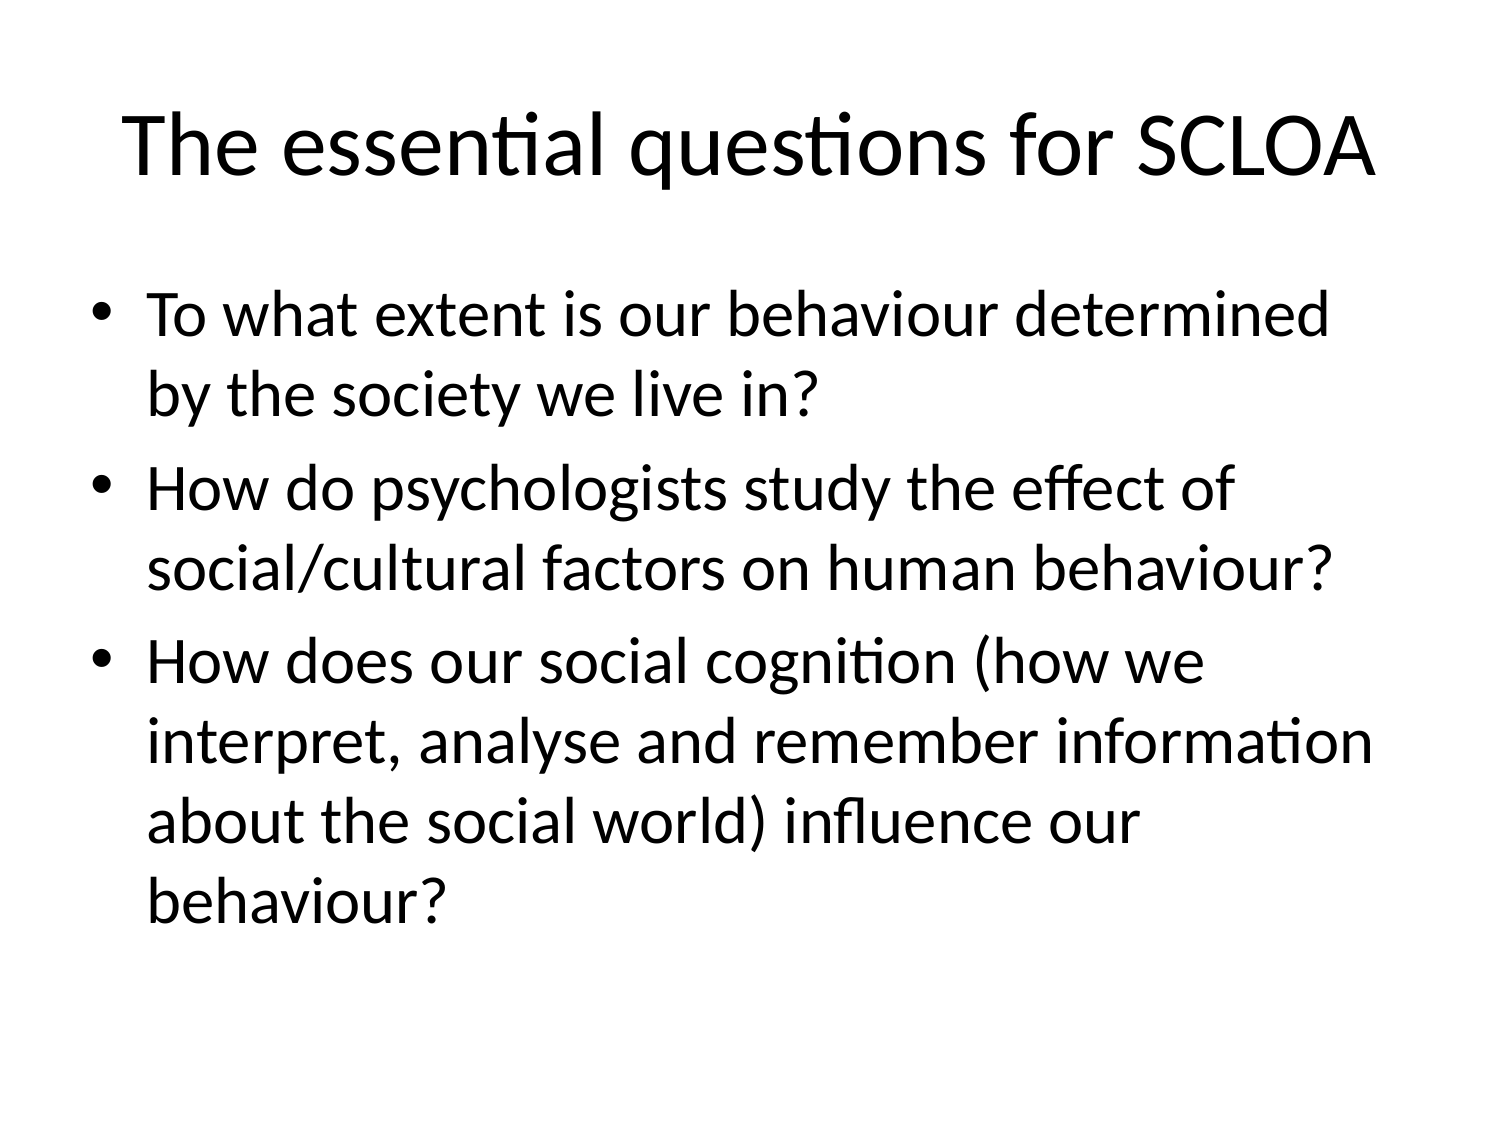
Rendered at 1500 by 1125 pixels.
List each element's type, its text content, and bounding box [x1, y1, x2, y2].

list To what extent is our behaviour determined by the society we live in? How do psychologists study the effect of social/cultural factors on human behaviour? How does our social cognition (how we interpret, analyse and remember information about the social world) influence our behaviour? [75, 262, 1425, 1005]
title The essential questions for SCLOA [75, 45, 1425, 233]
